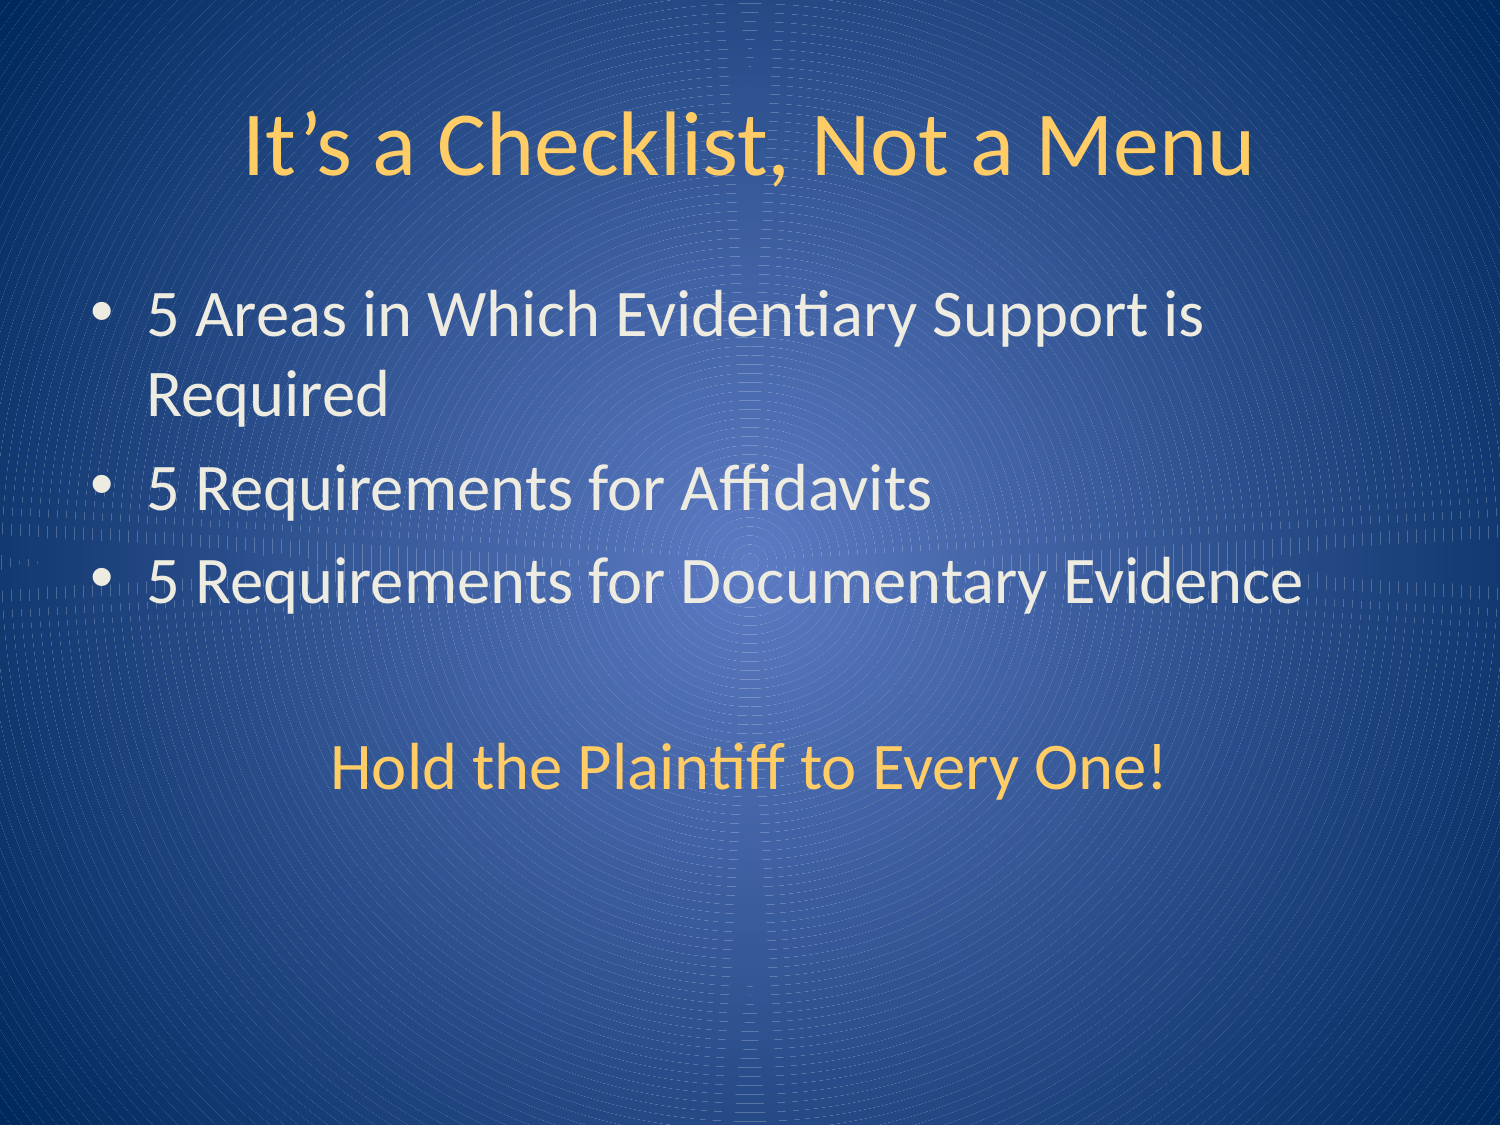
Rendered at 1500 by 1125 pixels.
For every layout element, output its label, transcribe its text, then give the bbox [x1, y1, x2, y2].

list 5 Areas in Which Evidentiary Support is Required 5 Requirements for Affidavits 5 Requirements for Documentary Evidence Hold the Plaintiff to Every One! [75, 262, 1425, 1005]
title It’s a Checklist, Not a Menu [75, 45, 1425, 233]
